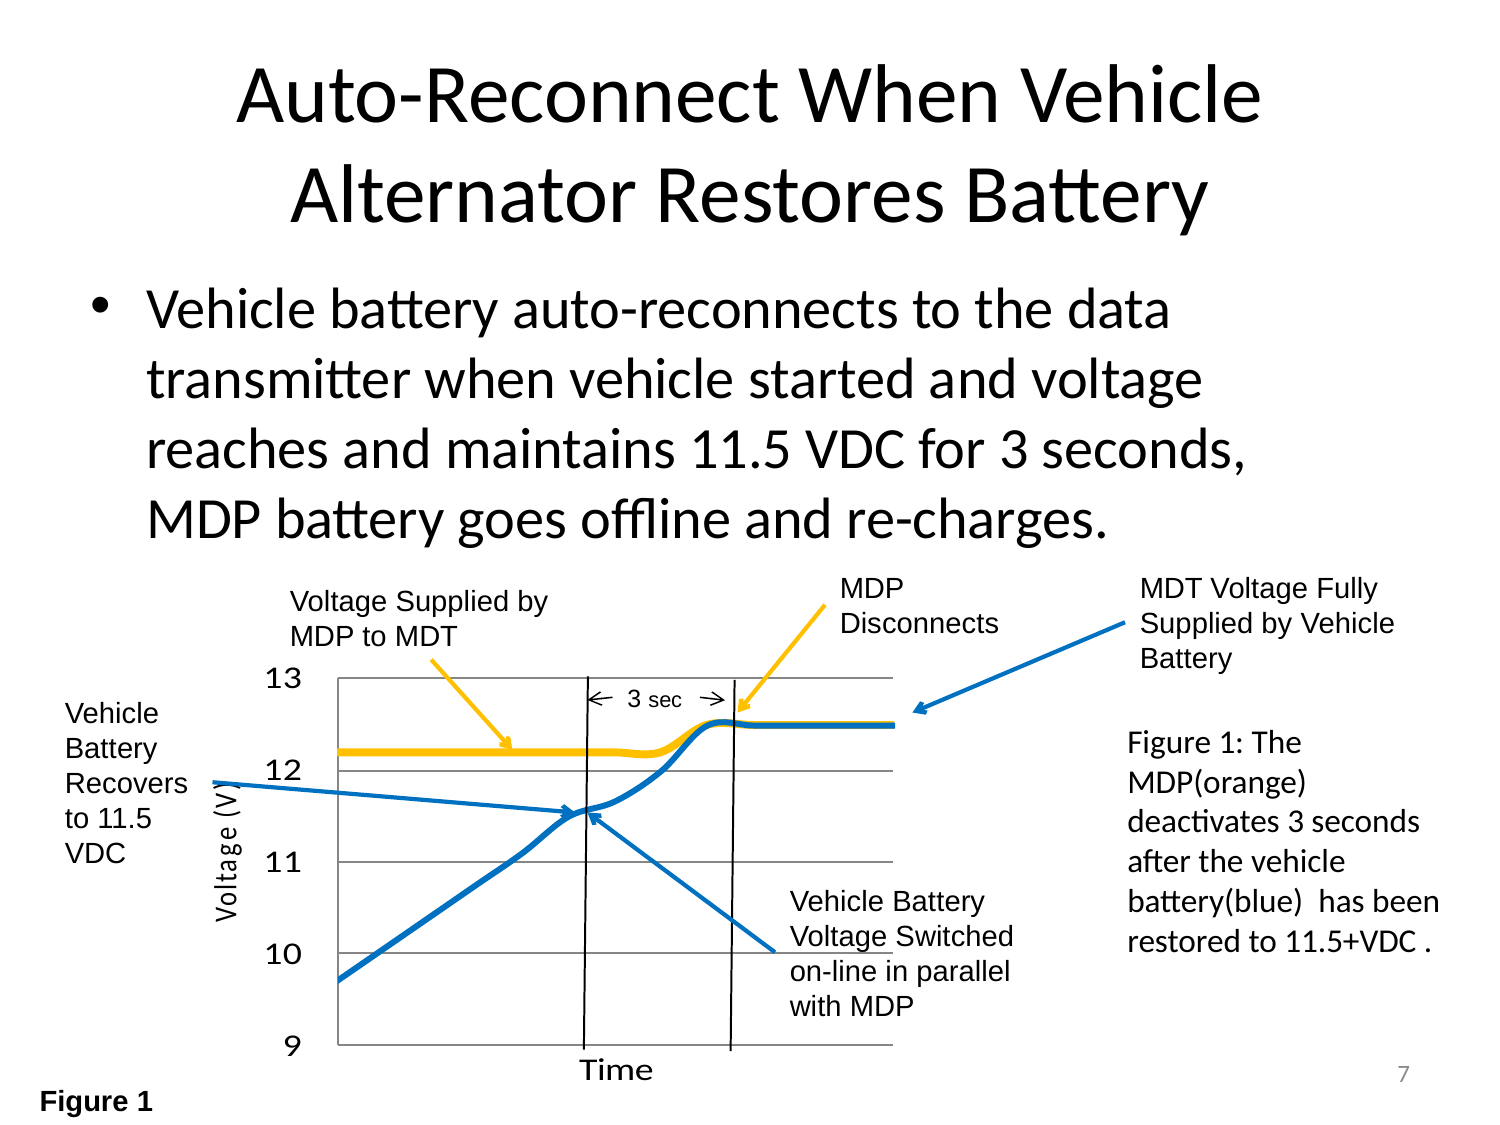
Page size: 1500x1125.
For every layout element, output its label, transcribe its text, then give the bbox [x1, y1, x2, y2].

list Vehicle battery auto-reconnects to the data transmitter when vehicle started and voltage reaches and maintains 11.5 VDC for 3 seconds, MDP battery goes offline and re-charges. [74, 262, 1338, 613]
text_box Voltage Supplied by MDP to MDT [274, 574, 588, 635]
text_box Figure 1: The MDP(orange) deactivates 3 seconds after the vehicle battery(blue) has been restored to 11.5+VDC . [1112, 712, 1463, 967]
text_box Vehicle Battery Voltage Switched on-line in parallel with MDP [982, 874, 1050, 1030]
title Auto-Reconnect When Vehicle Alternator Restores Battery [74, 44, 1426, 233]
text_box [587, 697, 613, 701]
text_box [912, 622, 1126, 713]
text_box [162, 637, 978, 1125]
text_box MDP Disconnects [824, 562, 1038, 635]
slide_number 7 [1074, 1042, 1425, 1103]
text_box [737, 605, 826, 713]
text_box MDT Voltage Fully Supplied by Vehicle Battery [1124, 562, 1438, 683]
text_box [212, 783, 576, 813]
text_box Figure 1 [24, 1074, 157, 1125]
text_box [587, 812, 776, 954]
text_box Vehicle Battery Recovers to 11.5 VDC [49, 687, 157, 877]
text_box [426, 664, 517, 747]
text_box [699, 697, 726, 701]
